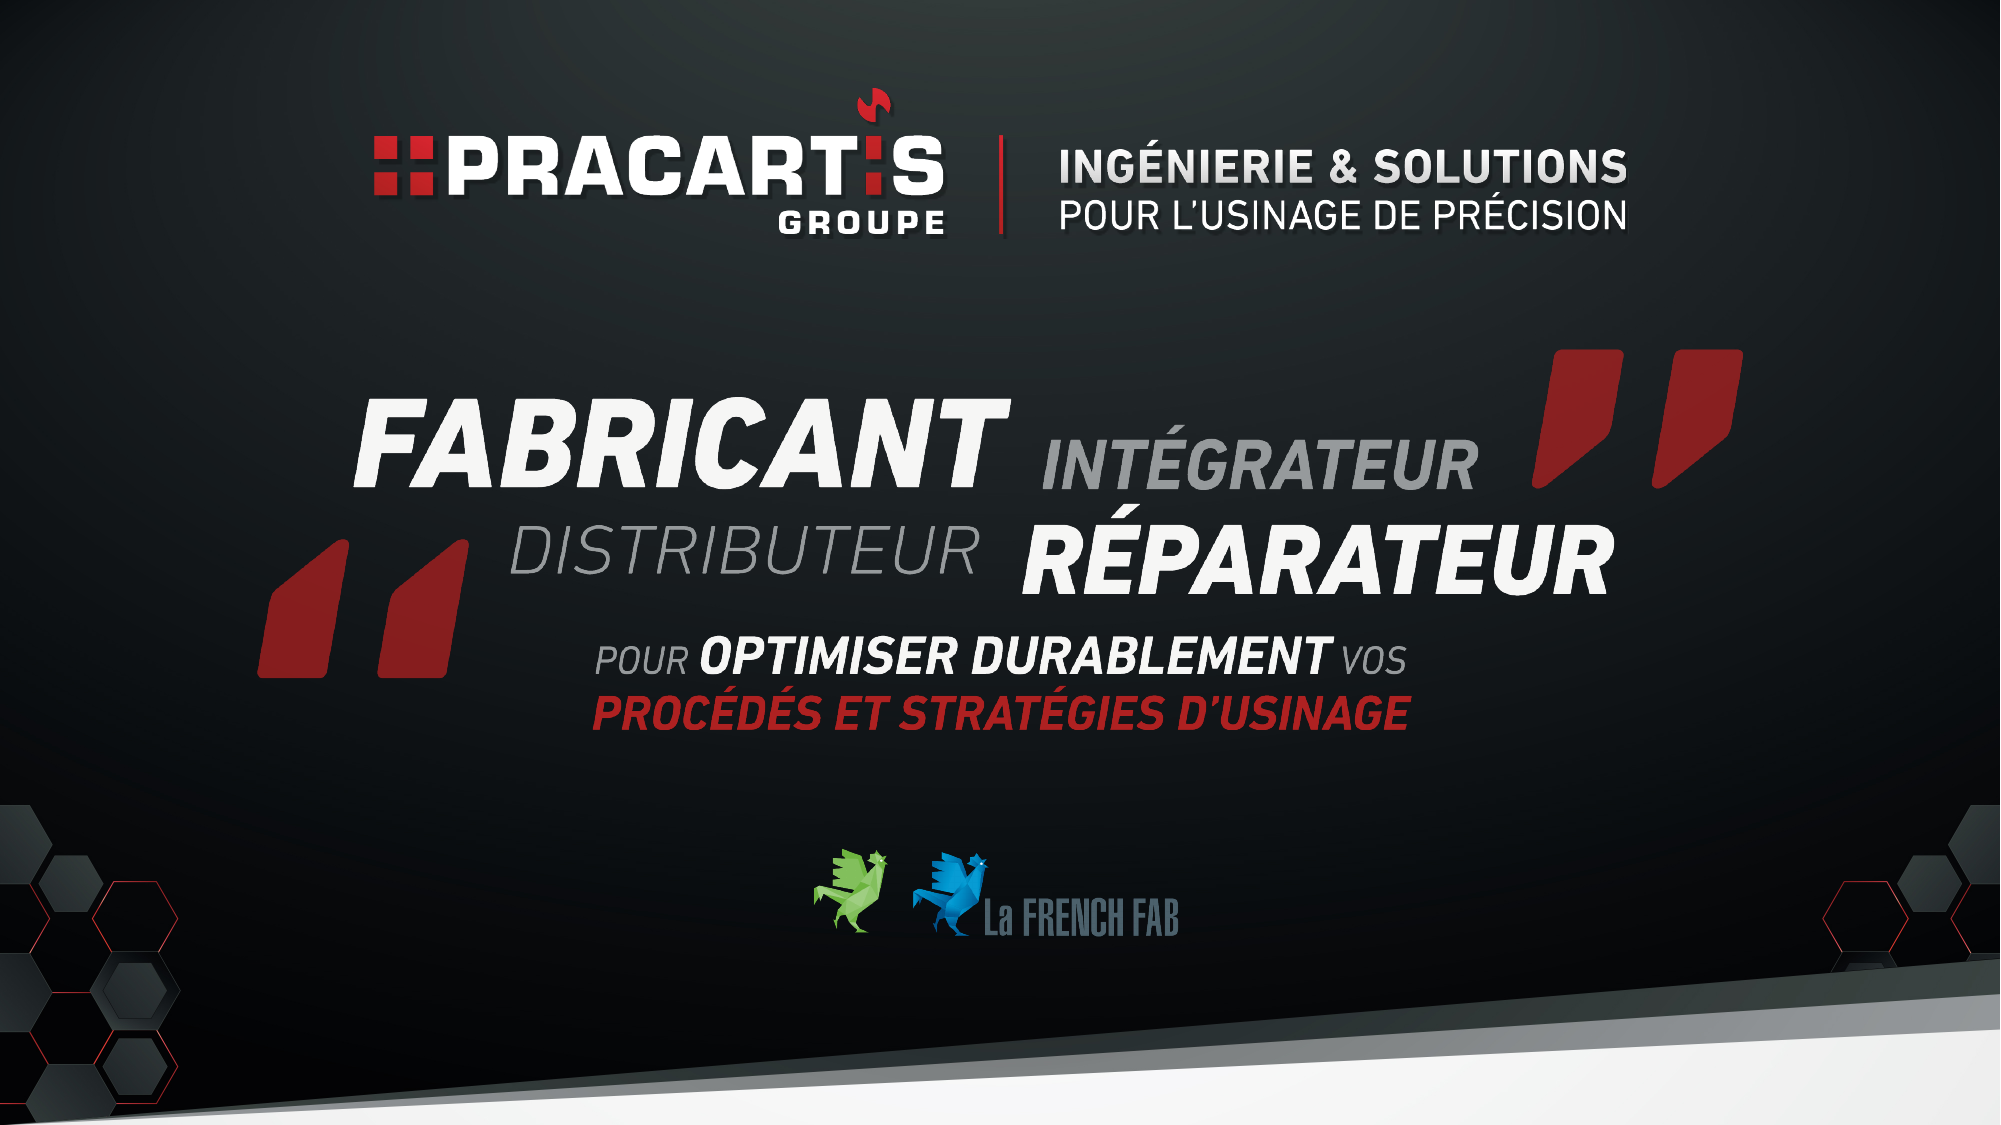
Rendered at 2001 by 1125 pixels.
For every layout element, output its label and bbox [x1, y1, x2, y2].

picture [0, 0, 2000, 1125]
text_box [805, 830, 1195, 958]
